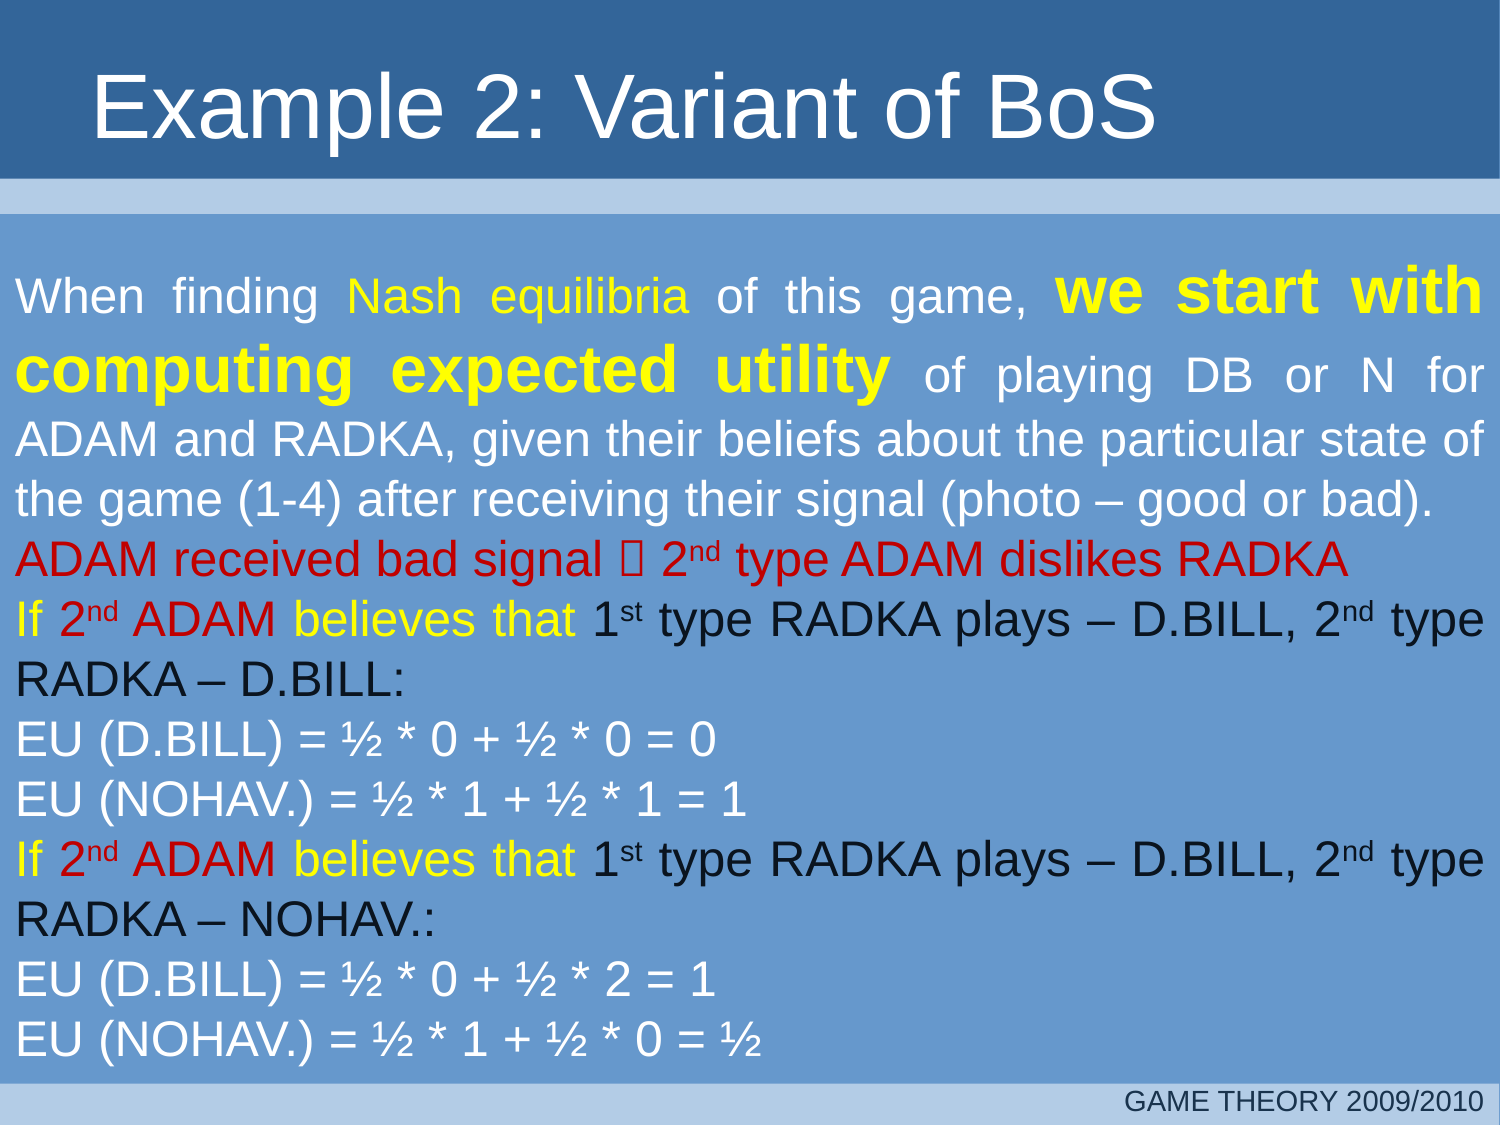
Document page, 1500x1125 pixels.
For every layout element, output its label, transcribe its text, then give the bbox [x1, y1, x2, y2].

text_box When finding Nash equilibria of this game, we start with computing expected utility of playing DB or N for ADAM and RADKA, given their beliefs about the particular state of the game (1-4) after receiving their signal (photo – good or bad). ADAM received bad signal  2nd type ADAM dislikes RADKA If 2nd ADAM believes that 1st type RADKA plays – D.BILL, 2nd type RADKA – D.BILL: EU (D.BILL) = ½ * 0 + ½ * 0 = 0 EU (NOHAV.) = ½ * 1 + ½ * 1 = 1 If 2nd ADAM believes that 1st type RADKA plays – D.BILL, 2nd type RADKA – NOHAV.: EU (D.BILL) = ½ * 0 + ½ * 2 = 1 EU (NOHAV.) = ½ * 1 + ½ * 0 = ½ [0, 238, 1500, 1125]
title Example 2: Variant of BoS [74, 42, 1436, 162]
